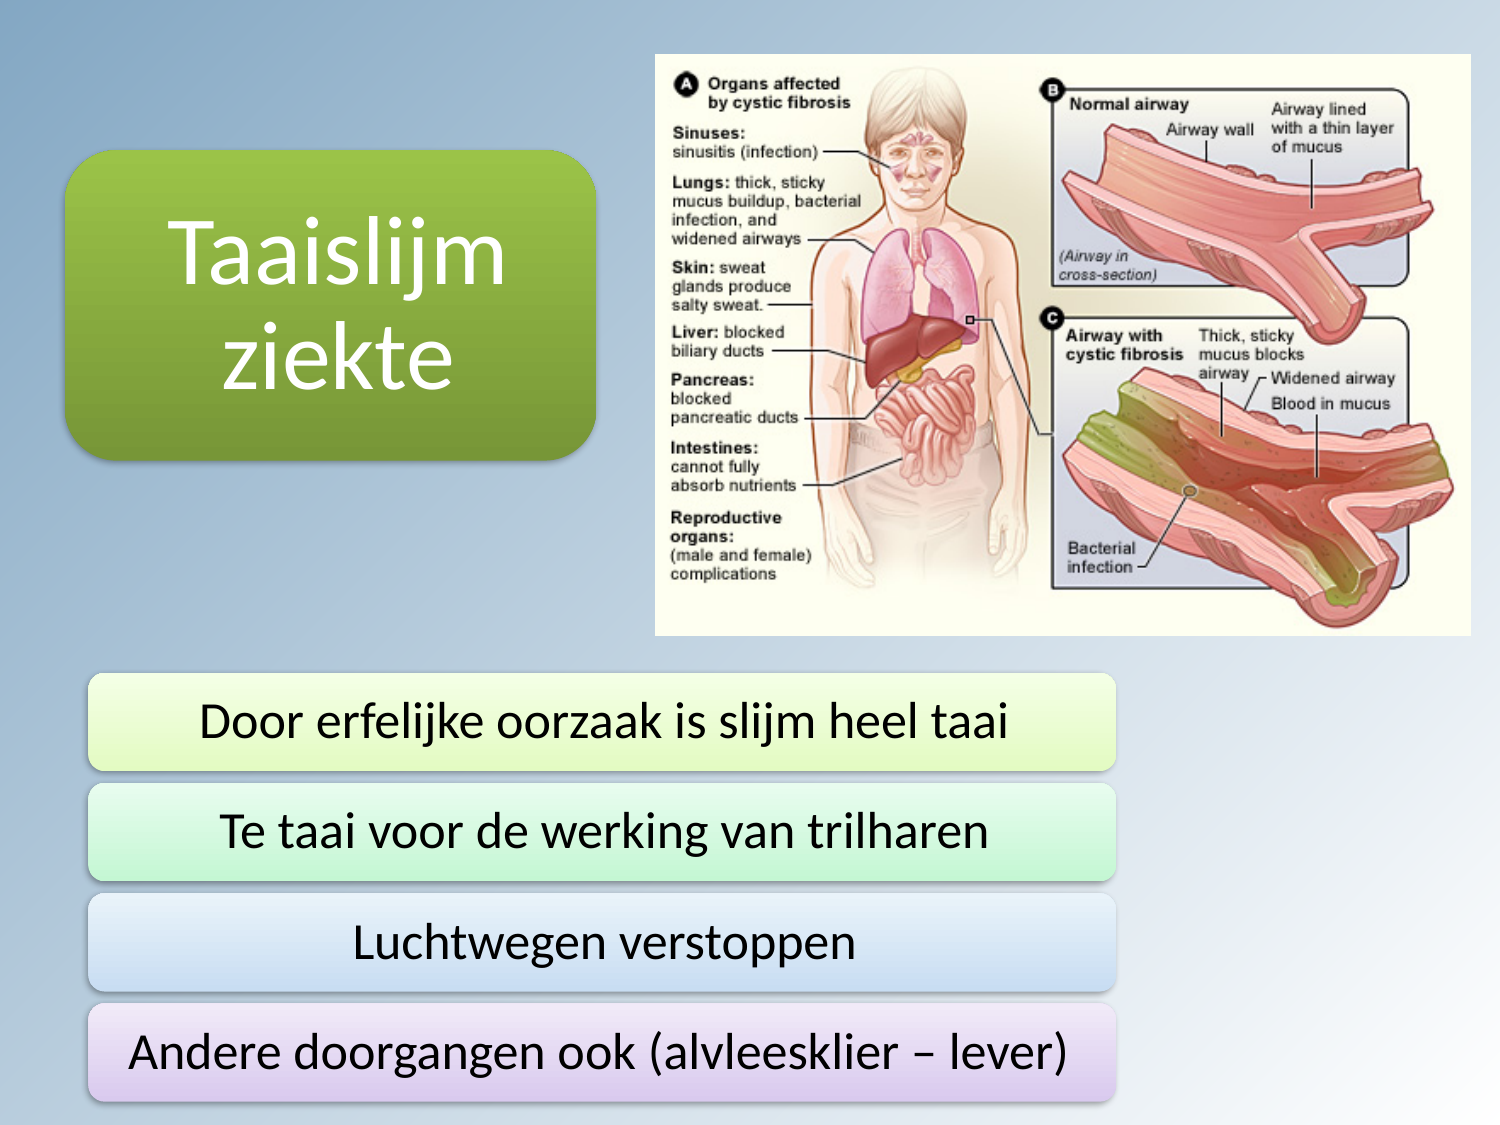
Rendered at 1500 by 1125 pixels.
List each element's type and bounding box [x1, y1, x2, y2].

text_box [64, 148, 597, 463]
picture [655, 54, 1471, 636]
list [88, 668, 1117, 1107]
